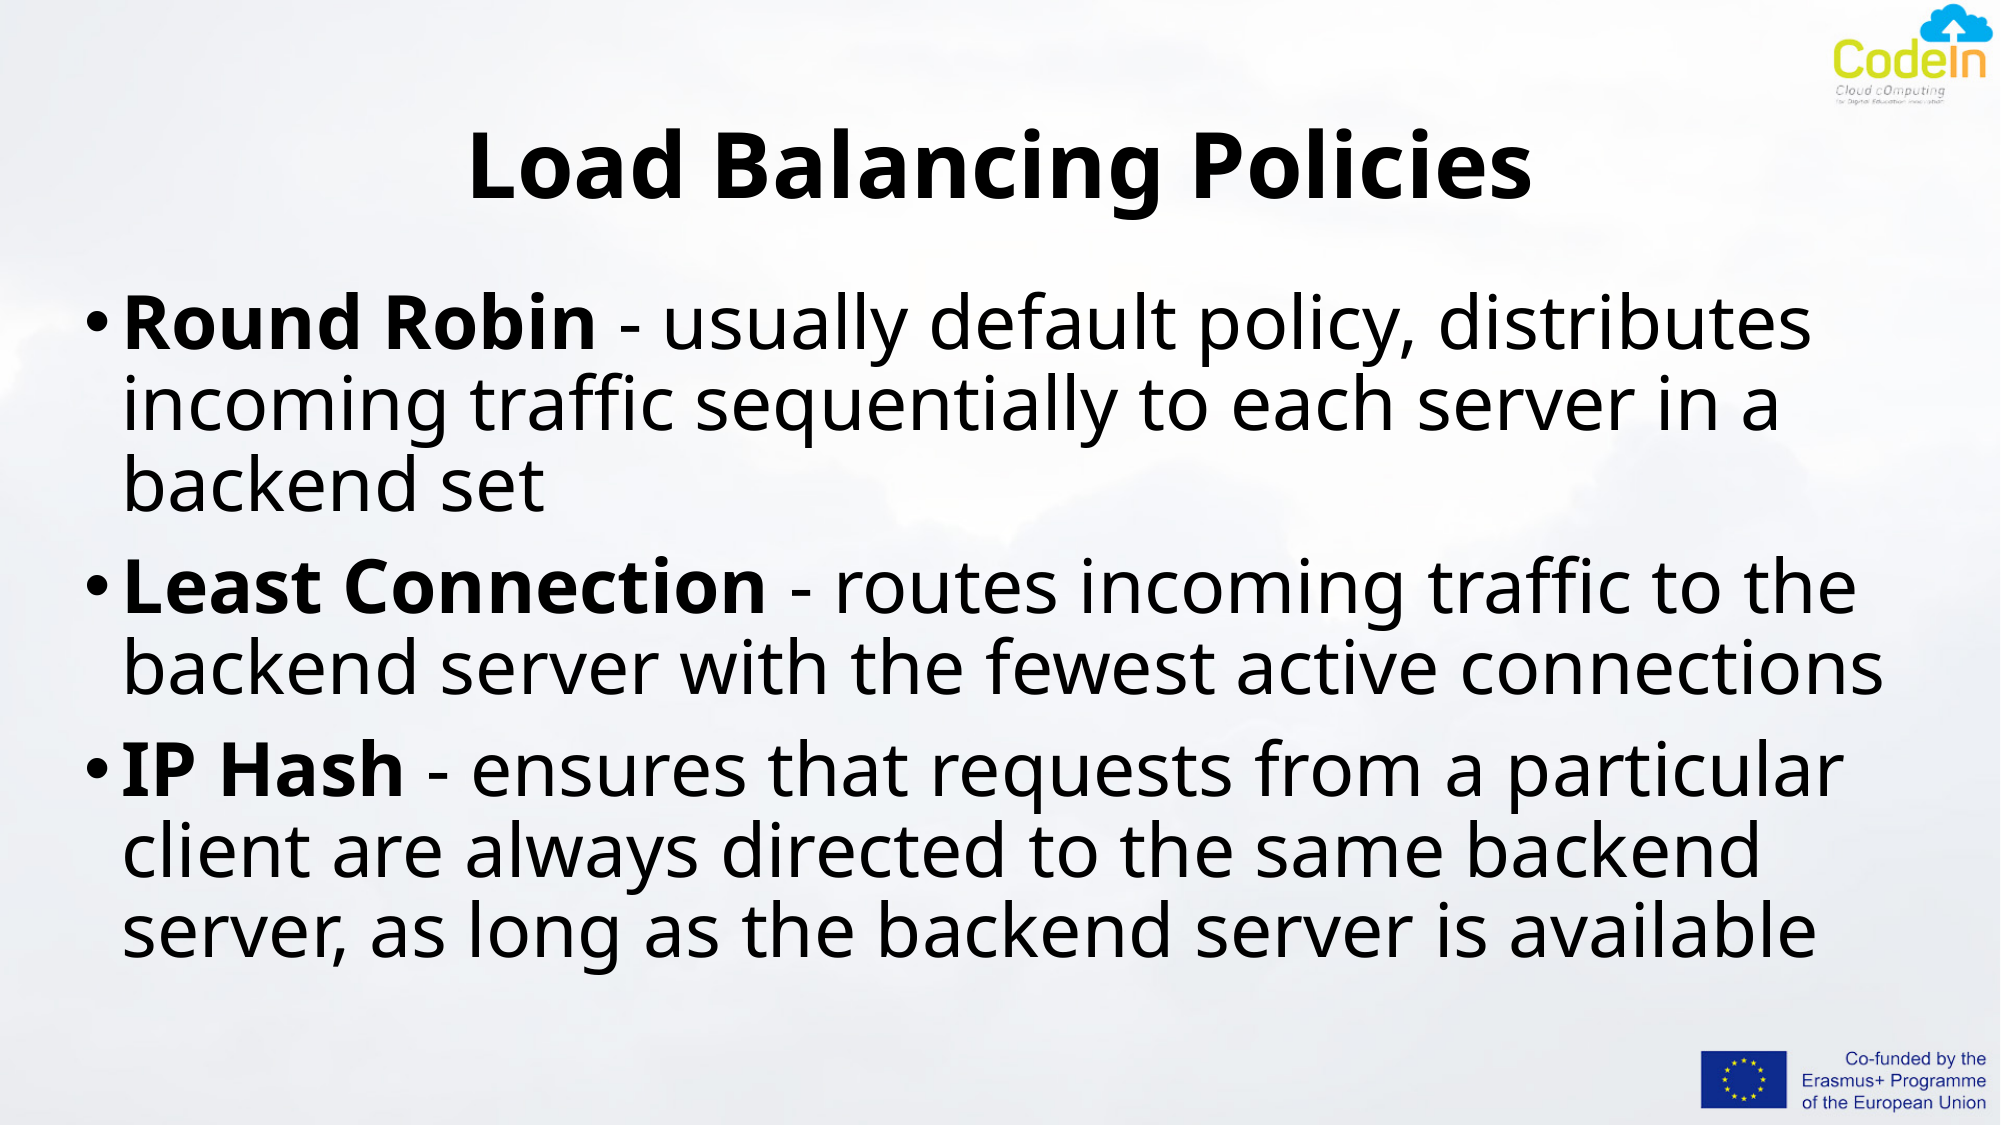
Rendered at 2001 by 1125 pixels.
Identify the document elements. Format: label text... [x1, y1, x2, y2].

picture [0, 0, 2001, 1125]
title Load Balancing Policies [137, 59, 1863, 277]
list Round Robin - usually default policy, distributes incoming traffic sequentially to each server in a backend set Least Connection - routes incoming traffic to the backend server with the fewest active connections IP Hash - ensures that requests from a particular client are always directed to the same backend server, as long as the backend server is available [69, 277, 1939, 1125]
